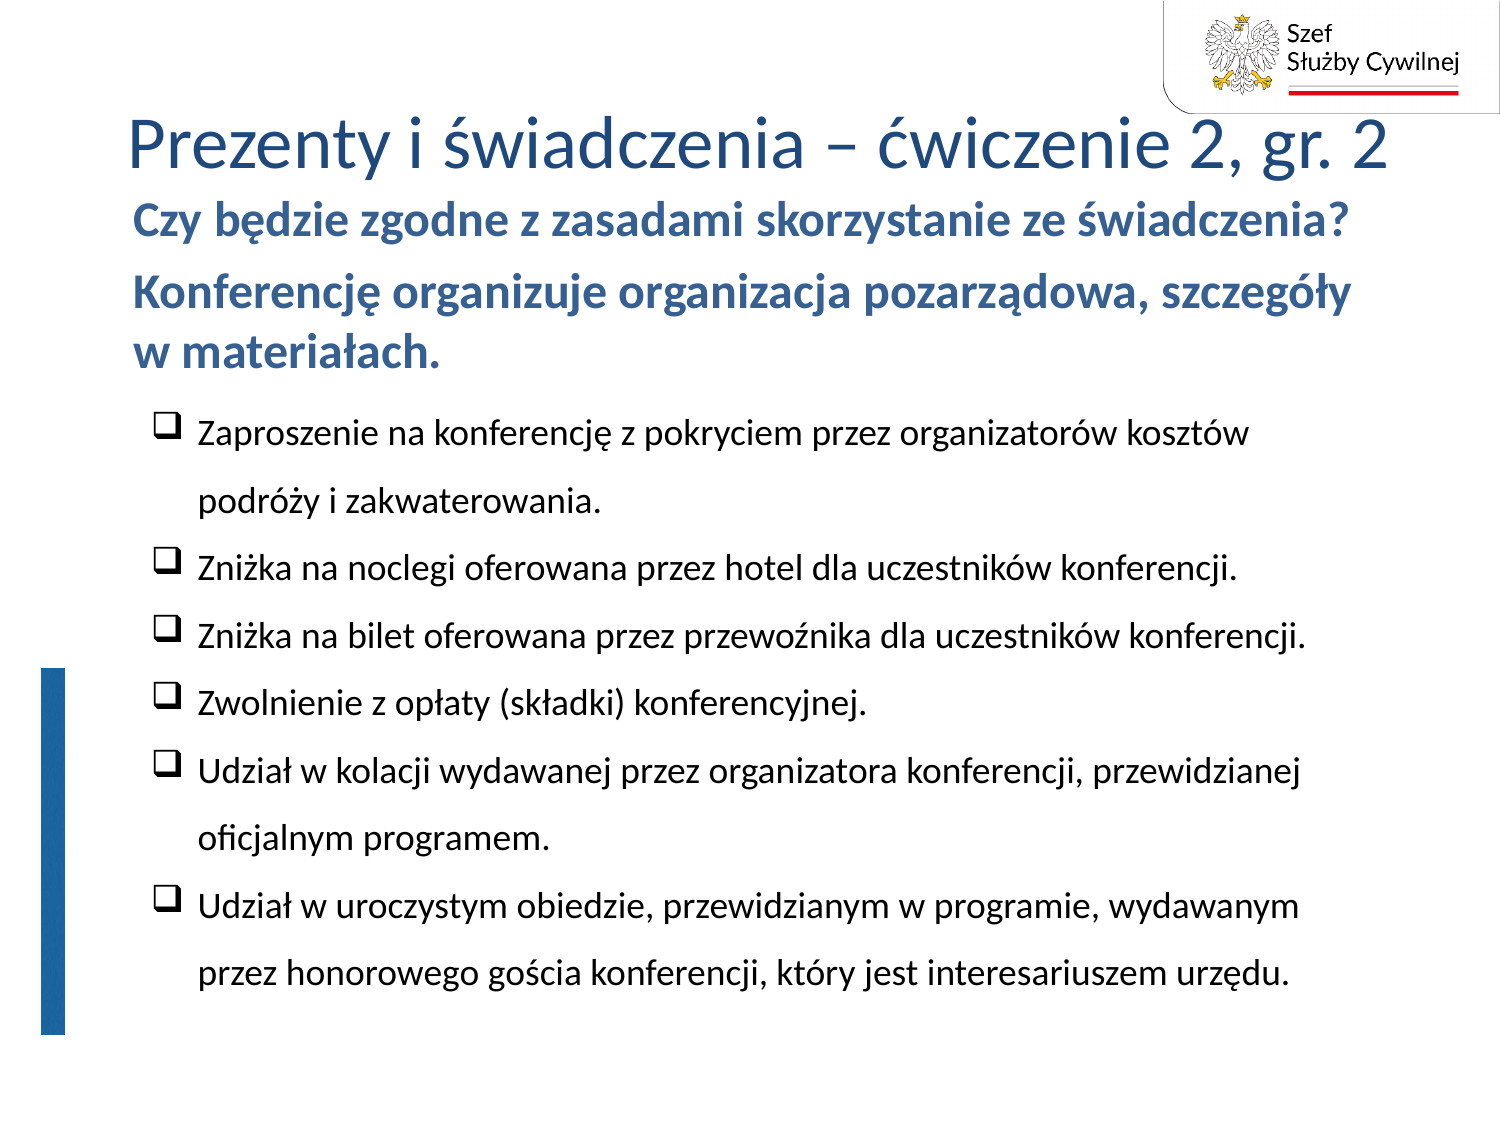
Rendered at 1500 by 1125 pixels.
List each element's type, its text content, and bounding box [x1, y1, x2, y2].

text_box Zaproszenie na konferencję z pokryciem przez organizatorów kosztów podróży i zakwaterowania. Zniżka na noclegi oferowana przez hotel dla uczestników konferencji. Zniżka na bilet oferowana przez przewoźnika dla uczestników konferencji. Zwolnienie z opłaty (składki) konferencyjnej. Udział w kolacji wydawanej przez organizatora konferencji, przewidzianej oficjalnym programem. Udział w uroczystym obiedzie, przewidzianym w programie, wydawanym przez honorowego gościa konferencji, który jest interesariuszem urzędu. [136, 378, 1383, 1001]
title Prezenty i świadczenia – ćwiczenie 2, gr. 2 [50, 86, 1468, 211]
picture [1163, 0, 1500, 114]
text_box Czy będzie zgodne z zasadami skorzystanie ze świadczenia? Konferencję organizuje organizacja pozarządowa, szczegóły w materiałach. [118, 179, 1383, 387]
picture [41, 668, 65, 1035]
